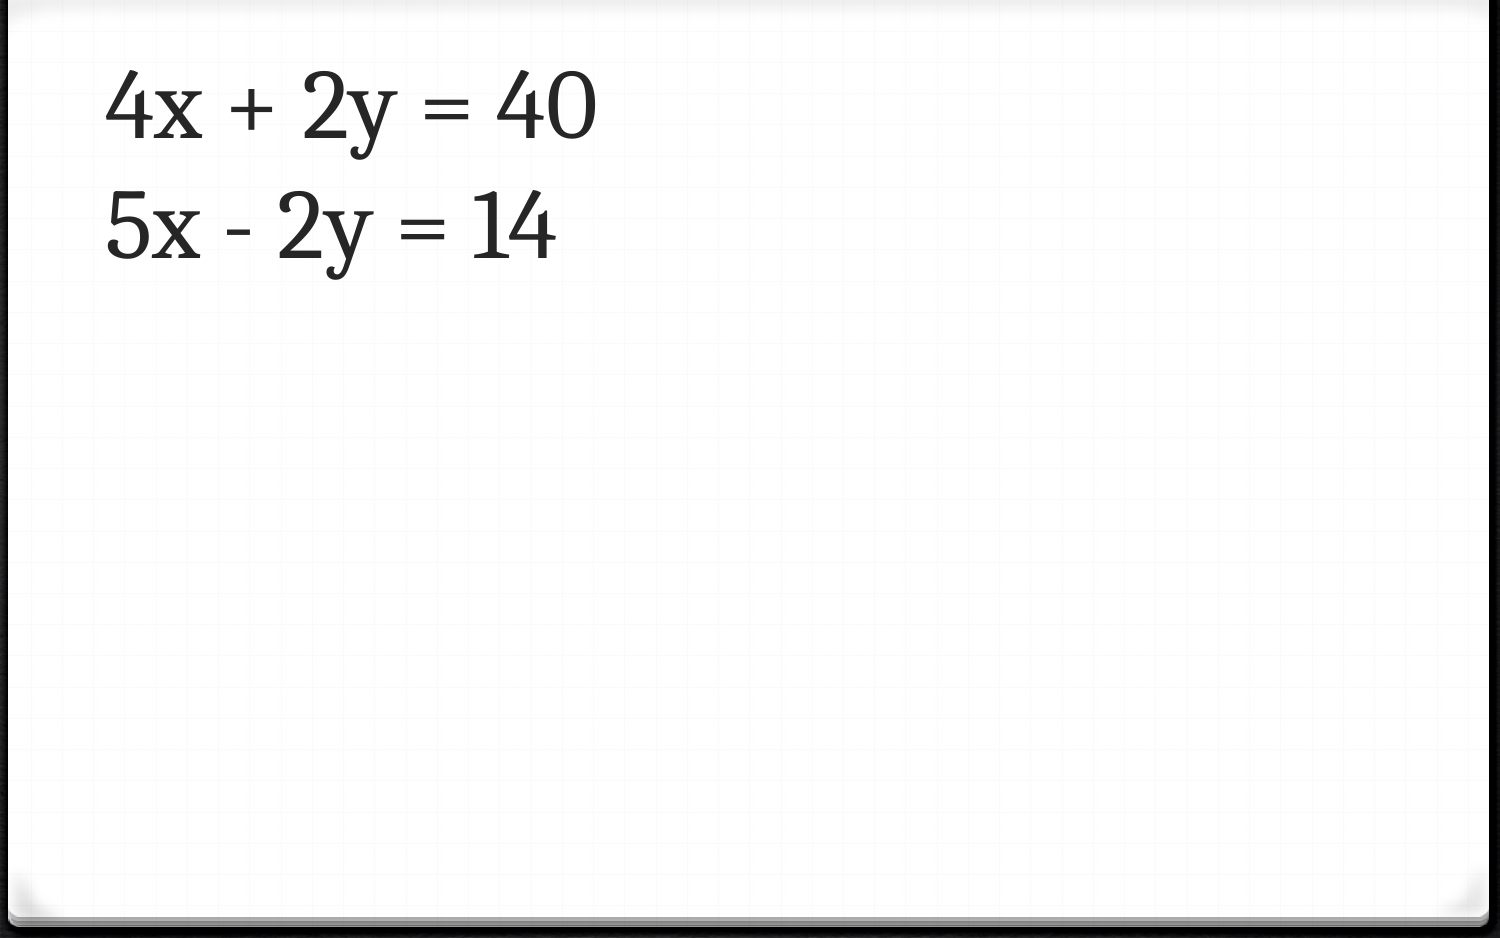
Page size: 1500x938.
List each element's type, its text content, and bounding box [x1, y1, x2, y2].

title 4x + 2y = 40 5x - 2y = 14 [90, 59, 1410, 257]
picture [0, 0, 1500, 938]
